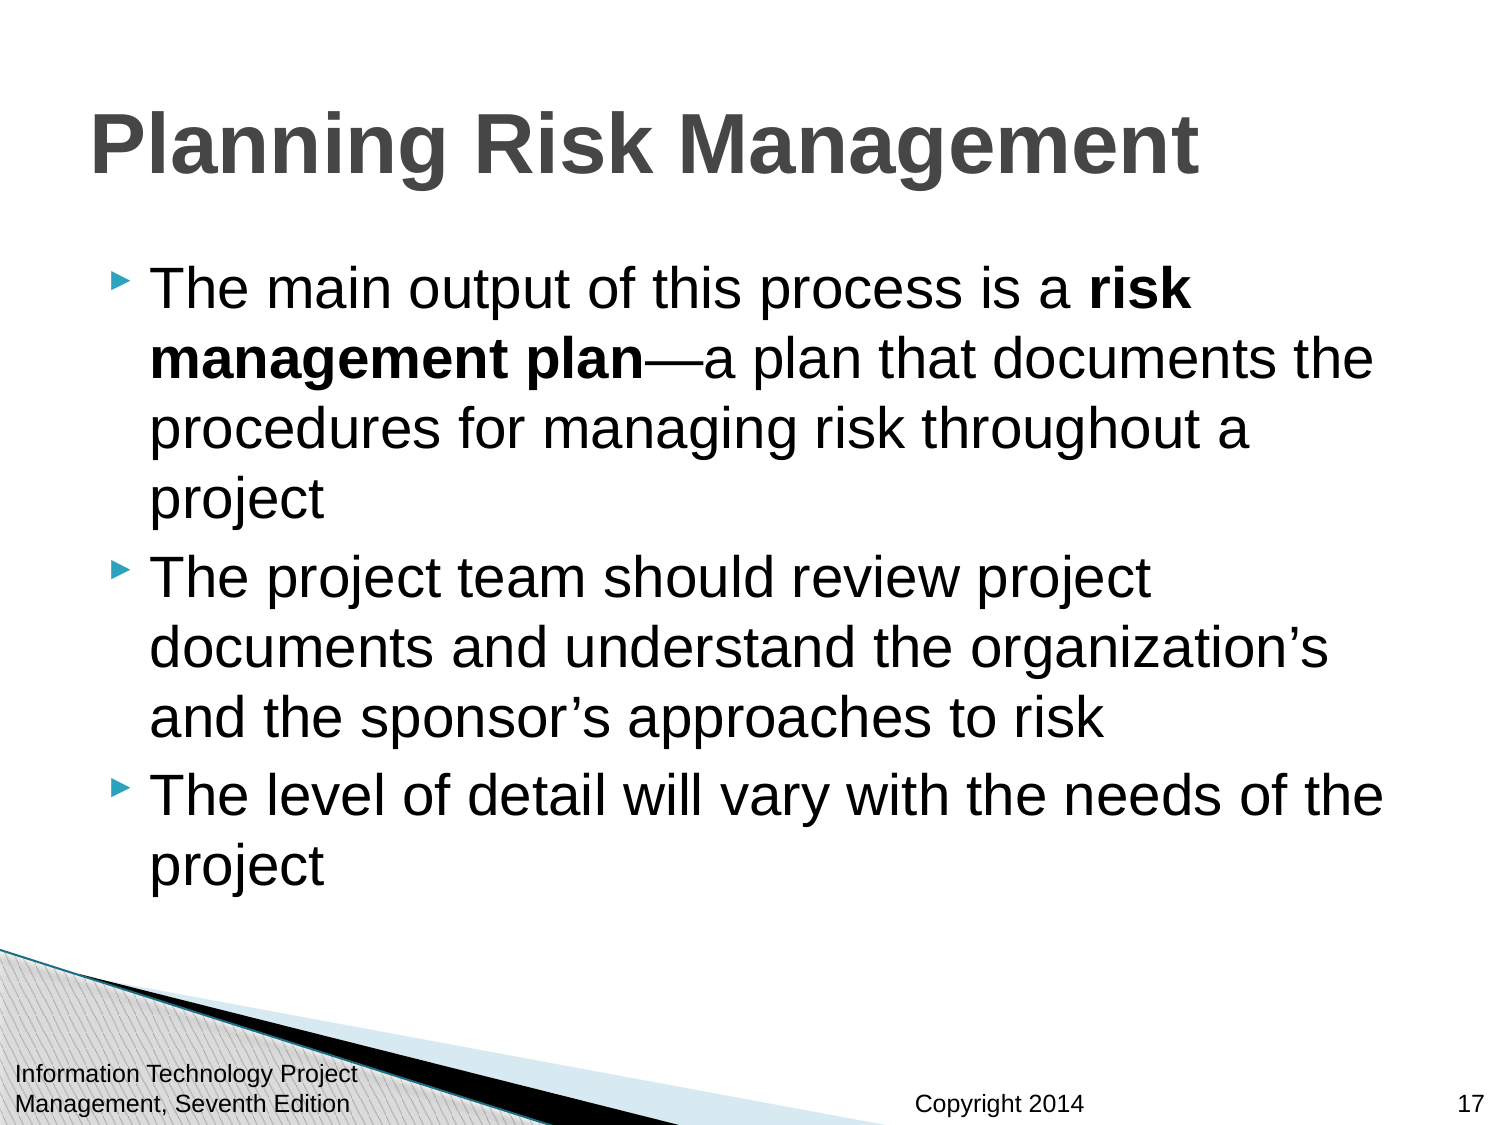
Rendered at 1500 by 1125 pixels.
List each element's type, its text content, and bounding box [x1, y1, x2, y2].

slide_number 17 [1408, 1065, 1500, 1125]
list The main output of this process is a risk management plan—a plan that documents the procedures for managing risk throughout a project The project team should review project documents and understand the organization’s and the sponsor’s approaches to risk The level of detail will vary with the needs of the project [74, 242, 1426, 986]
footer Information Technology Project Management, Seventh Edition [0, 1065, 425, 1125]
title Planning Risk Management [75, 45, 1425, 233]
